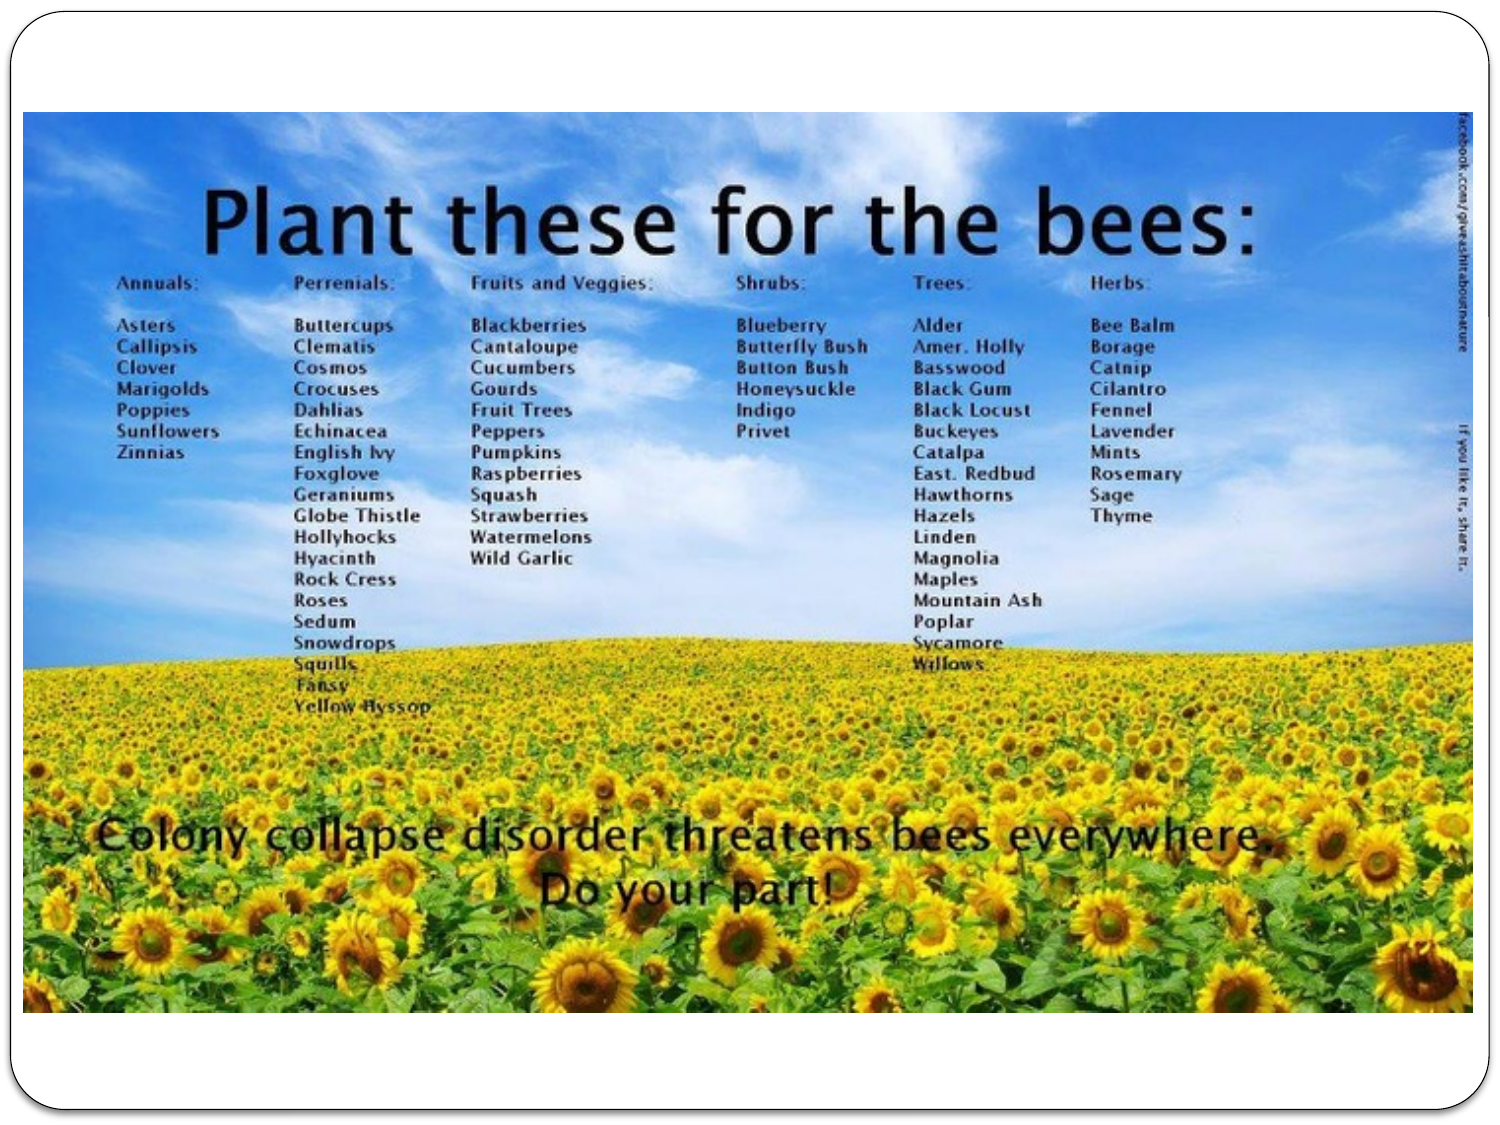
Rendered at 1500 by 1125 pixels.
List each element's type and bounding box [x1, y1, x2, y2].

picture [22, 112, 1473, 1013]
